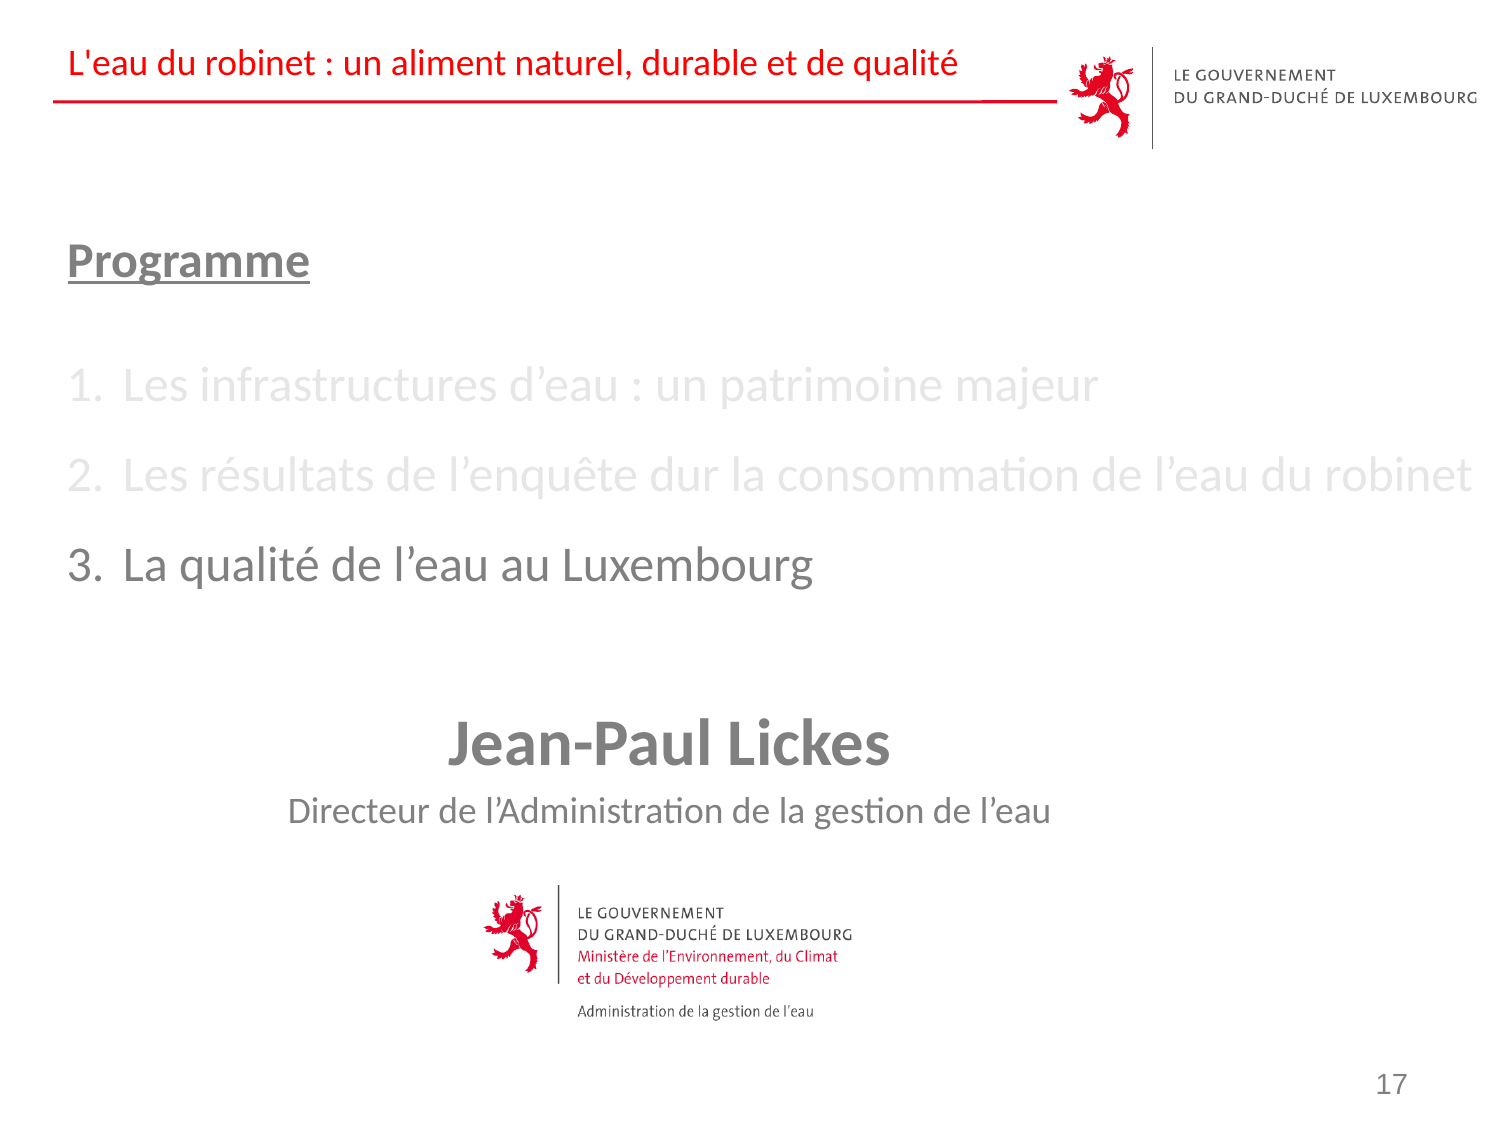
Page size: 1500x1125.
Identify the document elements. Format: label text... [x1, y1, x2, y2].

slide_number 17 [1316, 1022, 1424, 1107]
picture [477, 885, 863, 1027]
text_box Jean-Paul Lickes Directeur de l’Administration de la gestion de l’eau [218, 597, 1122, 906]
text_box Les infrastructures d’eau : un patrimoine majeur Les résultats de l’enquête dur la consommation de l’eau du robinet La qualité de l’eau au Luxembourg [51, 314, 1498, 600]
title L'eau du robinet : un aliment naturel, durable et de qualité [52, 18, 1070, 103]
text_box Programme [53, 219, 336, 355]
